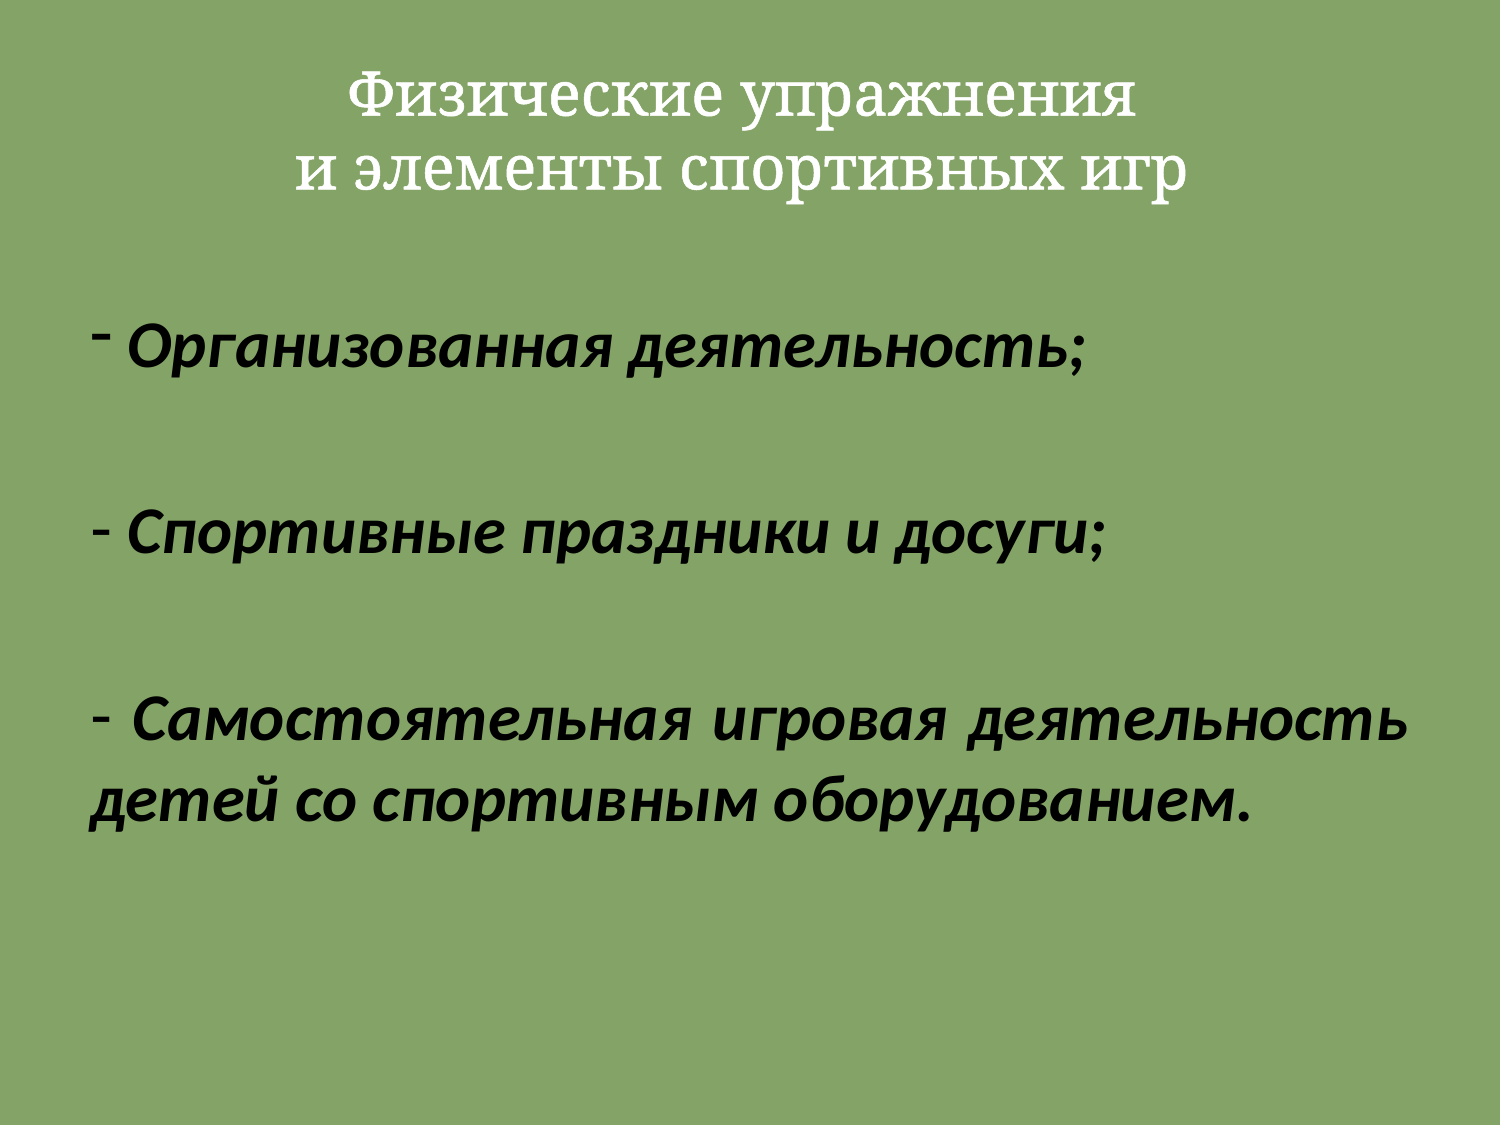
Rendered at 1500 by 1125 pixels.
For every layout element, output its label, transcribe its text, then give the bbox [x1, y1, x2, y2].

title Физические упражнения и элементы спортивных игр [75, 45, 1425, 211]
list Организованная деятельность; Спортивные праздники и досуги; Самостоятельная игровая деятельность детей со спортивным оборудованием. [75, 292, 1425, 1067]
